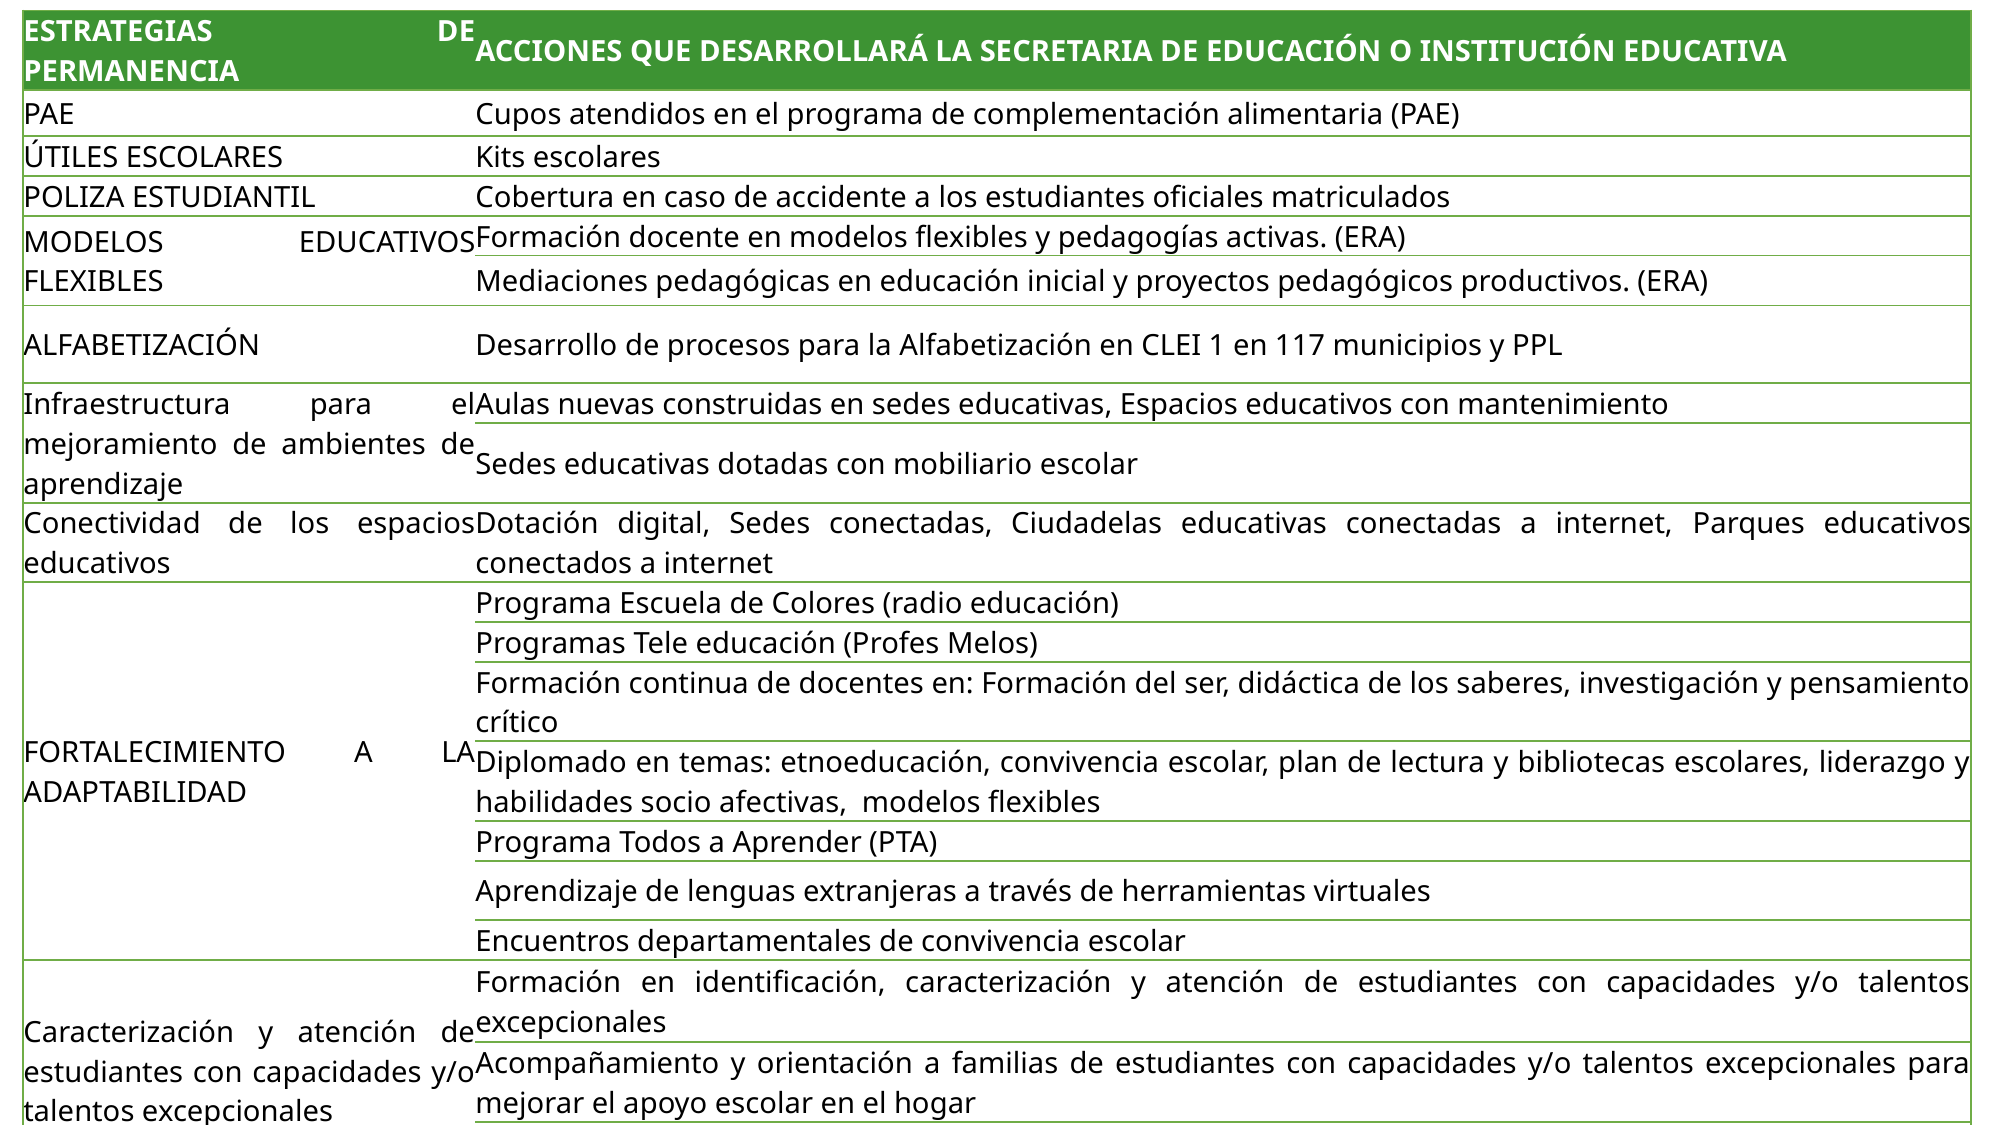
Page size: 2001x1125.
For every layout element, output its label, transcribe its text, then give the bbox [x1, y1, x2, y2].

table_cell POLIZA ESTUDIANTIL [24, 177, 475, 215]
table_cell Desarrollo de procesos para la Alfabetización en CLEI 1 en 117 municipios y PPL [475, 306, 1970, 382]
table_cell Mediaciones pedagógicas en educación inicial y proyectos pedagógicos productivos. (ERA) [475, 256, 1970, 305]
table_cell Cobertura en caso de accidente a los estudiantes oficiales matriculados [475, 177, 1970, 215]
table_cell PAE [24, 91, 475, 135]
table_cell Aulas nuevas construidas en sedes educativas, Espacios educativos con mantenimiento [475, 384, 1970, 422]
table_cell Kits escolares [475, 137, 1970, 175]
table_cell Programas Tele educación (Profes Melos) [475, 623, 1970, 661]
table_cell Conectividad de los espacios educativos [24, 504, 475, 581]
table_cell FORTALECIMIENTO A LA ADAPTABILIDAD [24, 583, 475, 959]
table_cell ALFABETIZACIÓN [24, 306, 475, 382]
table_cell Formación en identificación, caracterización y atención de estudiantes con capacidades y/o talentos excepcionales [475, 961, 1970, 1041]
table_cell Formación continua de docentes en: Formación del ser, didáctica de los saberes, investigación y pensamiento crítico [475, 663, 1970, 740]
table_cell Cupos atendidos en el programa de complementación alimentaria (PAE) [475, 91, 1970, 135]
table_cell MODELOS EDUCATIVOS FLEXIBLES [24, 217, 475, 305]
table_header ACCIONES QUE DESARROLLARÁ LA SECRETARIA DE EDUCACIÓN O INSTITUCIÓN EDUCATIVA [475, 11, 1970, 89]
table_cell Aprendizaje de lenguas extranjeras a través de herramientas virtuales [475, 862, 1970, 919]
table_cell Sedes educativas dotadas con mobiliario escolar [475, 424, 1970, 502]
table_cell Programa Escuela de Colores (radio educación) [475, 583, 1970, 621]
table_cell Encuentros departamentales de convivencia escolar [475, 921, 1970, 959]
table_cell Acompañamiento y orientación a familias de estudiantes con capacidades y/o talentos excepcionales para mejorar el apoyo escolar en el hogar [475, 1043, 1970, 1121]
table_cell Dotación digital, Sedes conectadas, Ciudadelas educativas conectadas a internet, Parques educativos conectados a internet [475, 504, 1970, 581]
table_cell Diplomado en temas: etnoeducación, convivencia escolar, plan de lectura y bibliotecas escolares, liderazgo y habilidades socio afectivas, modelos flexibles [475, 742, 1970, 820]
table_cell Programa Todos a Aprender (PTA) [475, 822, 1970, 860]
table_cell Caracterización y atención de estudiantes con capacidades y/o talentos excepcionales [24, 961, 475, 1125]
table_header ESTRATEGIAS DE PERMANENCIA [24, 11, 475, 89]
table_cell Infraestructura para el mejoramiento de ambientes de aprendizaje [24, 384, 475, 502]
table_cell ÚTILES ESCOLARES [24, 137, 475, 175]
table_cell Formación docente en modelos flexibles y pedagogías activas. (ERA) [475, 217, 1970, 255]
